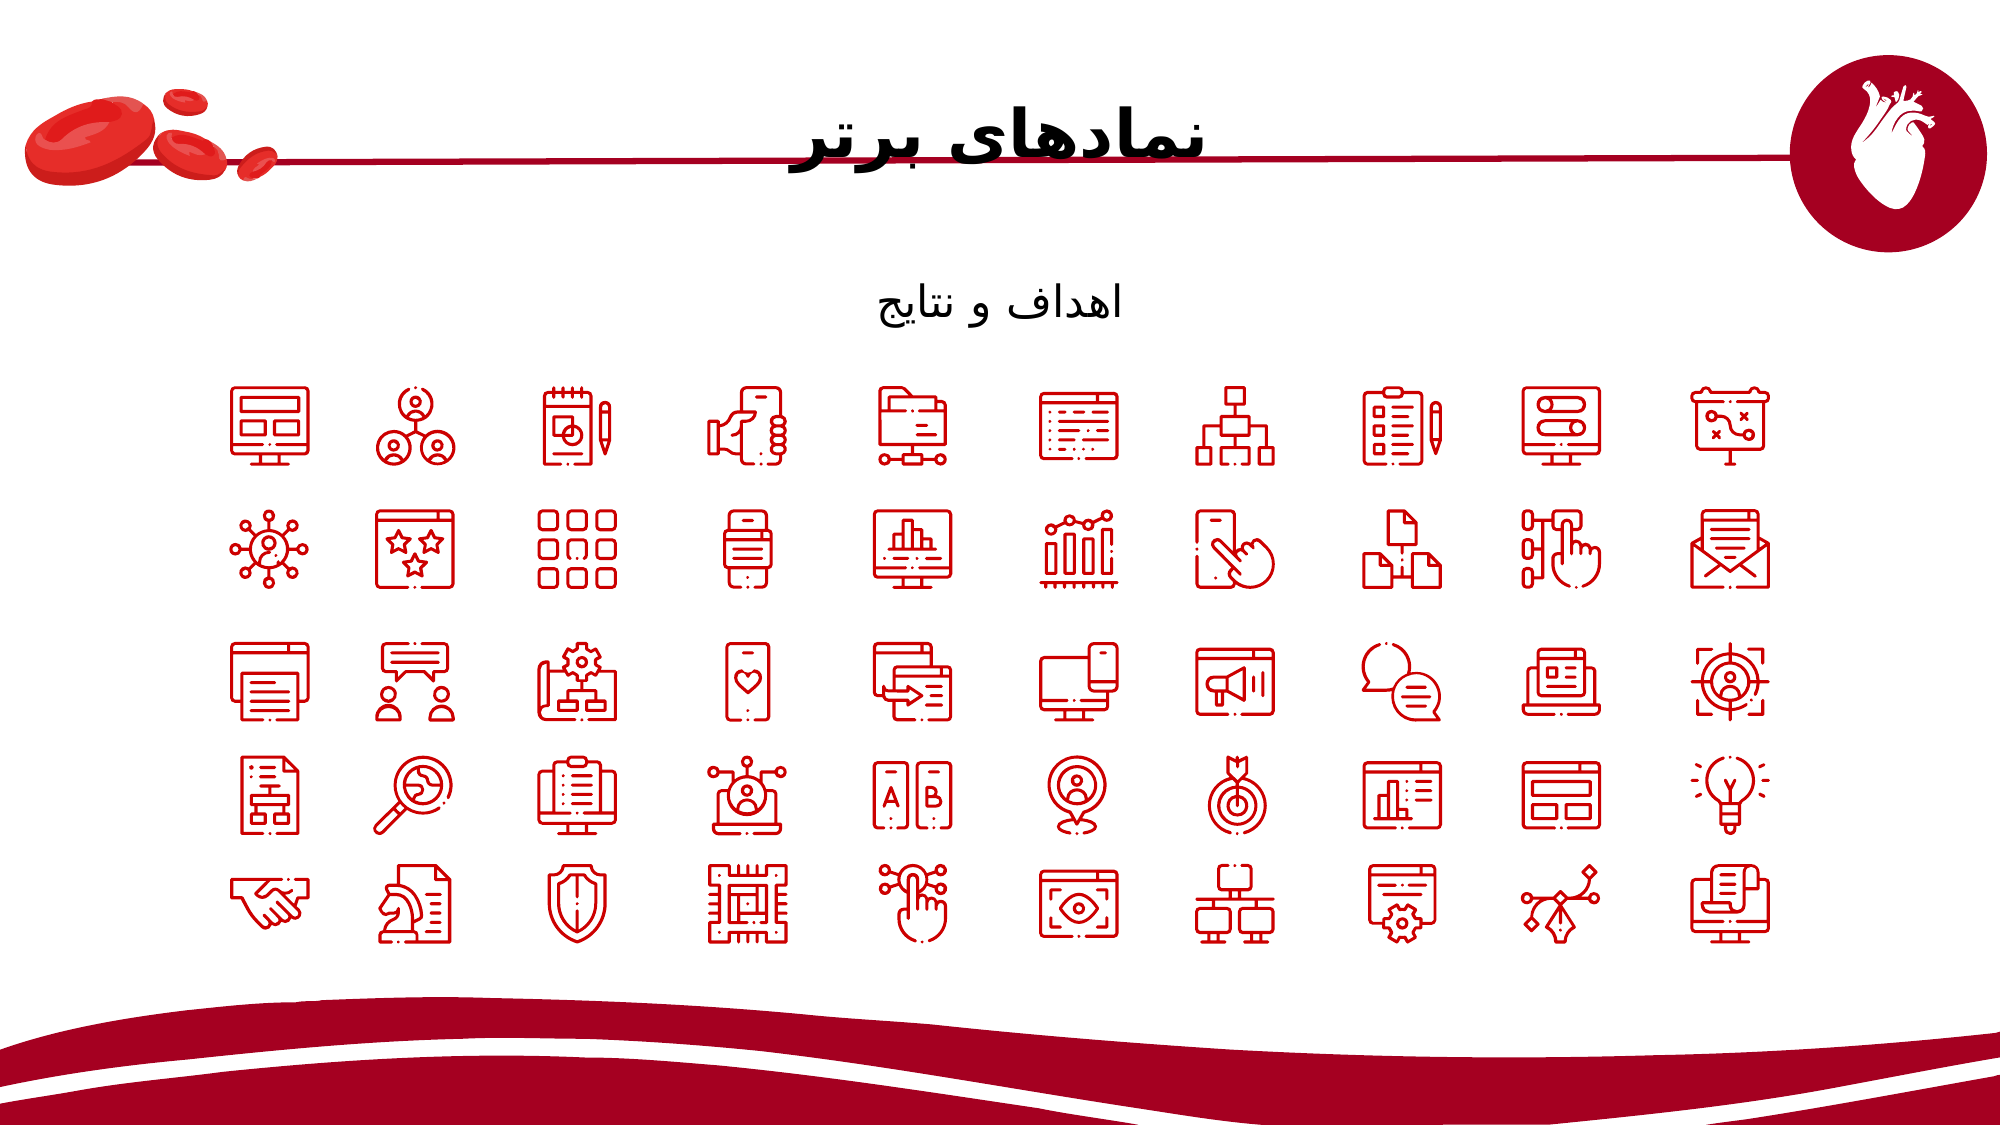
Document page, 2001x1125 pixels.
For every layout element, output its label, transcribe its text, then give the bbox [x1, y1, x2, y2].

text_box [372, 385, 458, 466]
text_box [542, 385, 612, 467]
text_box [1203, 755, 1267, 836]
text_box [229, 877, 310, 930]
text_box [1362, 509, 1443, 590]
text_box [374, 641, 455, 722]
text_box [725, 641, 771, 722]
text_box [707, 385, 789, 466]
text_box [240, 755, 300, 836]
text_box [1355, 641, 1449, 722]
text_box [872, 641, 953, 722]
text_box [707, 863, 789, 944]
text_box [1038, 641, 1119, 722]
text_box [1690, 509, 1771, 590]
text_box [878, 385, 947, 466]
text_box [872, 760, 953, 830]
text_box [1194, 863, 1276, 944]
title نمادهای برتر [229, 70, 1771, 177]
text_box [370, 755, 460, 836]
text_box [1690, 863, 1771, 944]
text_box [1367, 863, 1437, 944]
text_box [1362, 760, 1443, 830]
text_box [1038, 391, 1119, 461]
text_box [1521, 760, 1602, 830]
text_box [1195, 385, 1275, 466]
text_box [229, 385, 310, 466]
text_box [229, 641, 310, 722]
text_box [706, 755, 789, 836]
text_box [1690, 386, 1771, 466]
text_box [1038, 869, 1119, 939]
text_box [1194, 509, 1276, 590]
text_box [537, 509, 618, 590]
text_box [1520, 863, 1603, 944]
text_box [1521, 509, 1602, 590]
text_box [1689, 641, 1771, 722]
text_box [722, 509, 774, 590]
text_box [378, 863, 452, 944]
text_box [1690, 755, 1771, 836]
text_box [537, 641, 618, 722]
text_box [547, 863, 607, 944]
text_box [1362, 386, 1443, 466]
text_box اهداف و نتایج [229, 253, 1771, 359]
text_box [374, 509, 455, 590]
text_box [872, 509, 953, 590]
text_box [876, 863, 949, 944]
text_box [1195, 647, 1275, 717]
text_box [1043, 755, 1115, 836]
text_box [1038, 509, 1120, 590]
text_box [1521, 647, 1602, 717]
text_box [537, 755, 618, 836]
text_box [1521, 386, 1602, 466]
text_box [229, 509, 311, 590]
